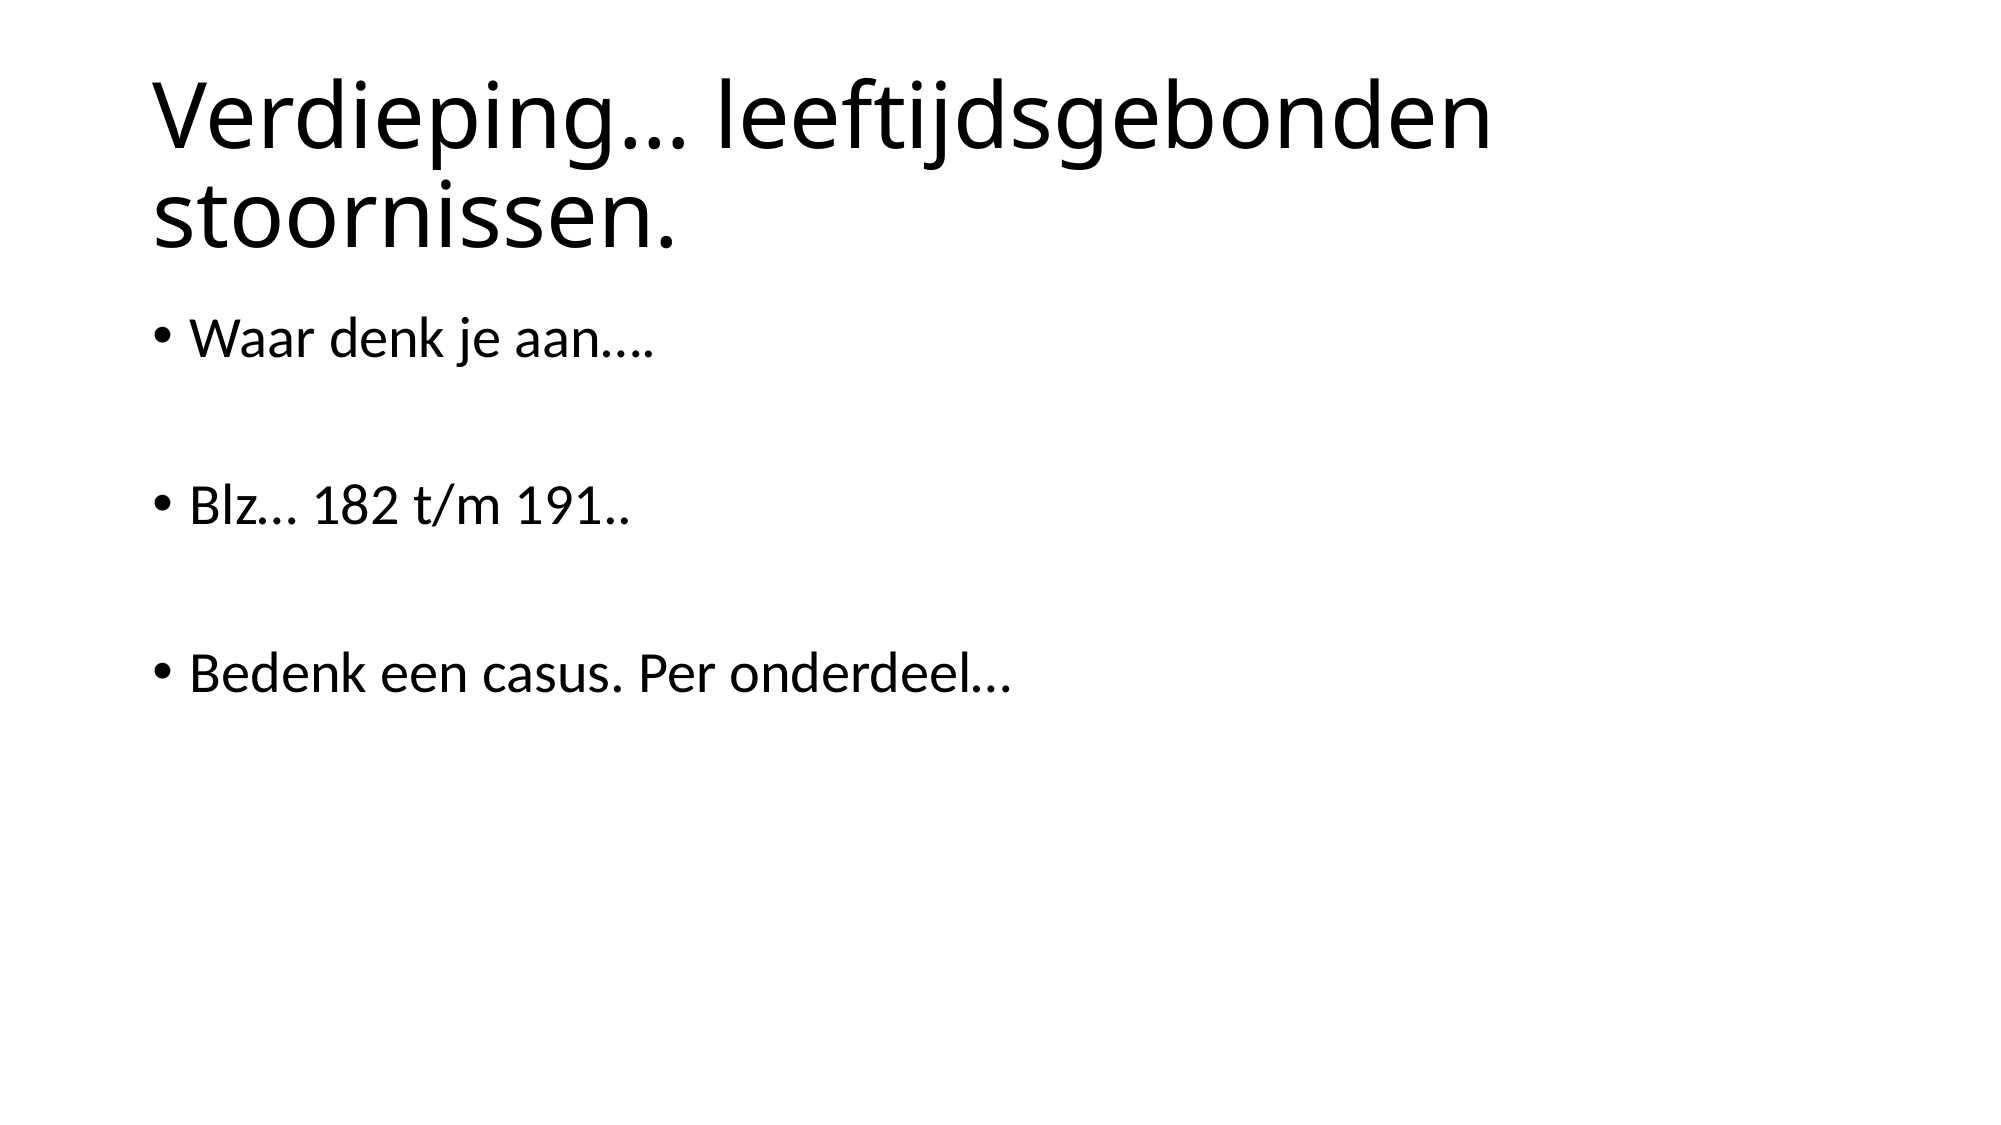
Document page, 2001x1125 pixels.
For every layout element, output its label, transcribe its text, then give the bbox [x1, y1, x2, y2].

title Verdieping… leeftijdsgebonden stoornissen. [137, 59, 1863, 278]
list Waar denk je aan…. Blz… 182 t/m 191.. Bedenk een casus. Per onderdeel… [137, 299, 1863, 1014]
